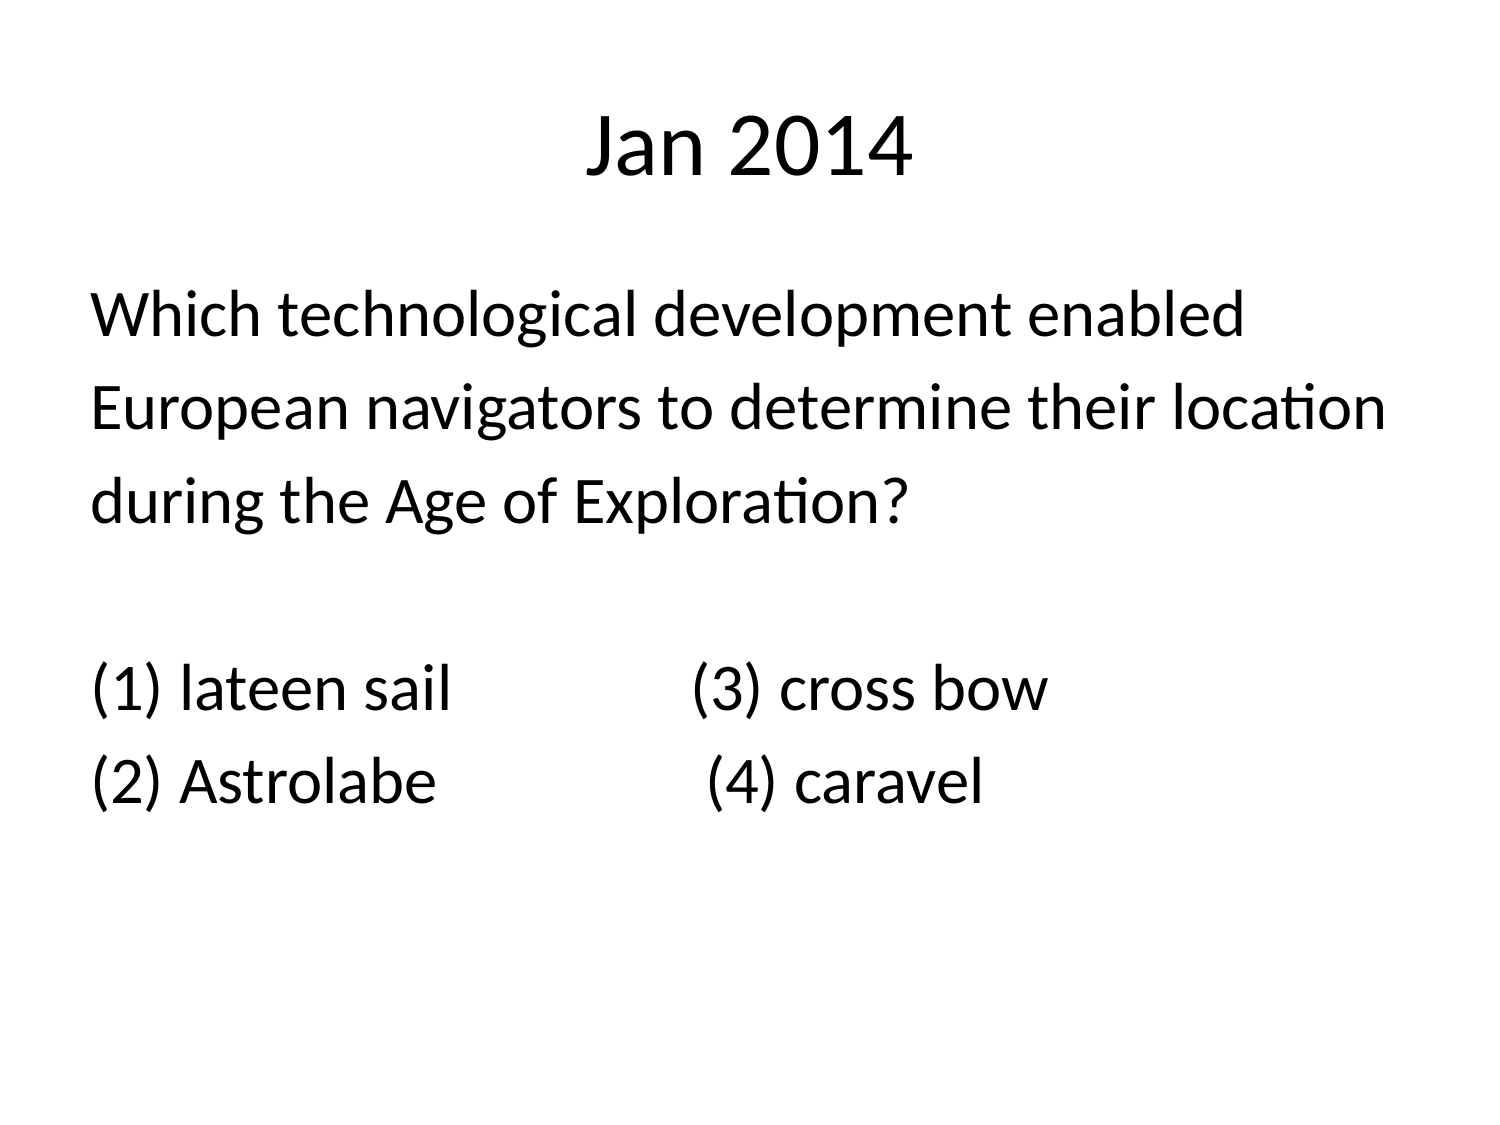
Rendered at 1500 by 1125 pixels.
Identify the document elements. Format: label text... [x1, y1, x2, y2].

list Which technological development enabled European navigators to determine their location during the Age of Exploration? (1) lateen sail (3) cross bow (2) Astrolabe (4) caravel [75, 262, 1425, 1005]
title Jan 2014 [75, 45, 1425, 233]
